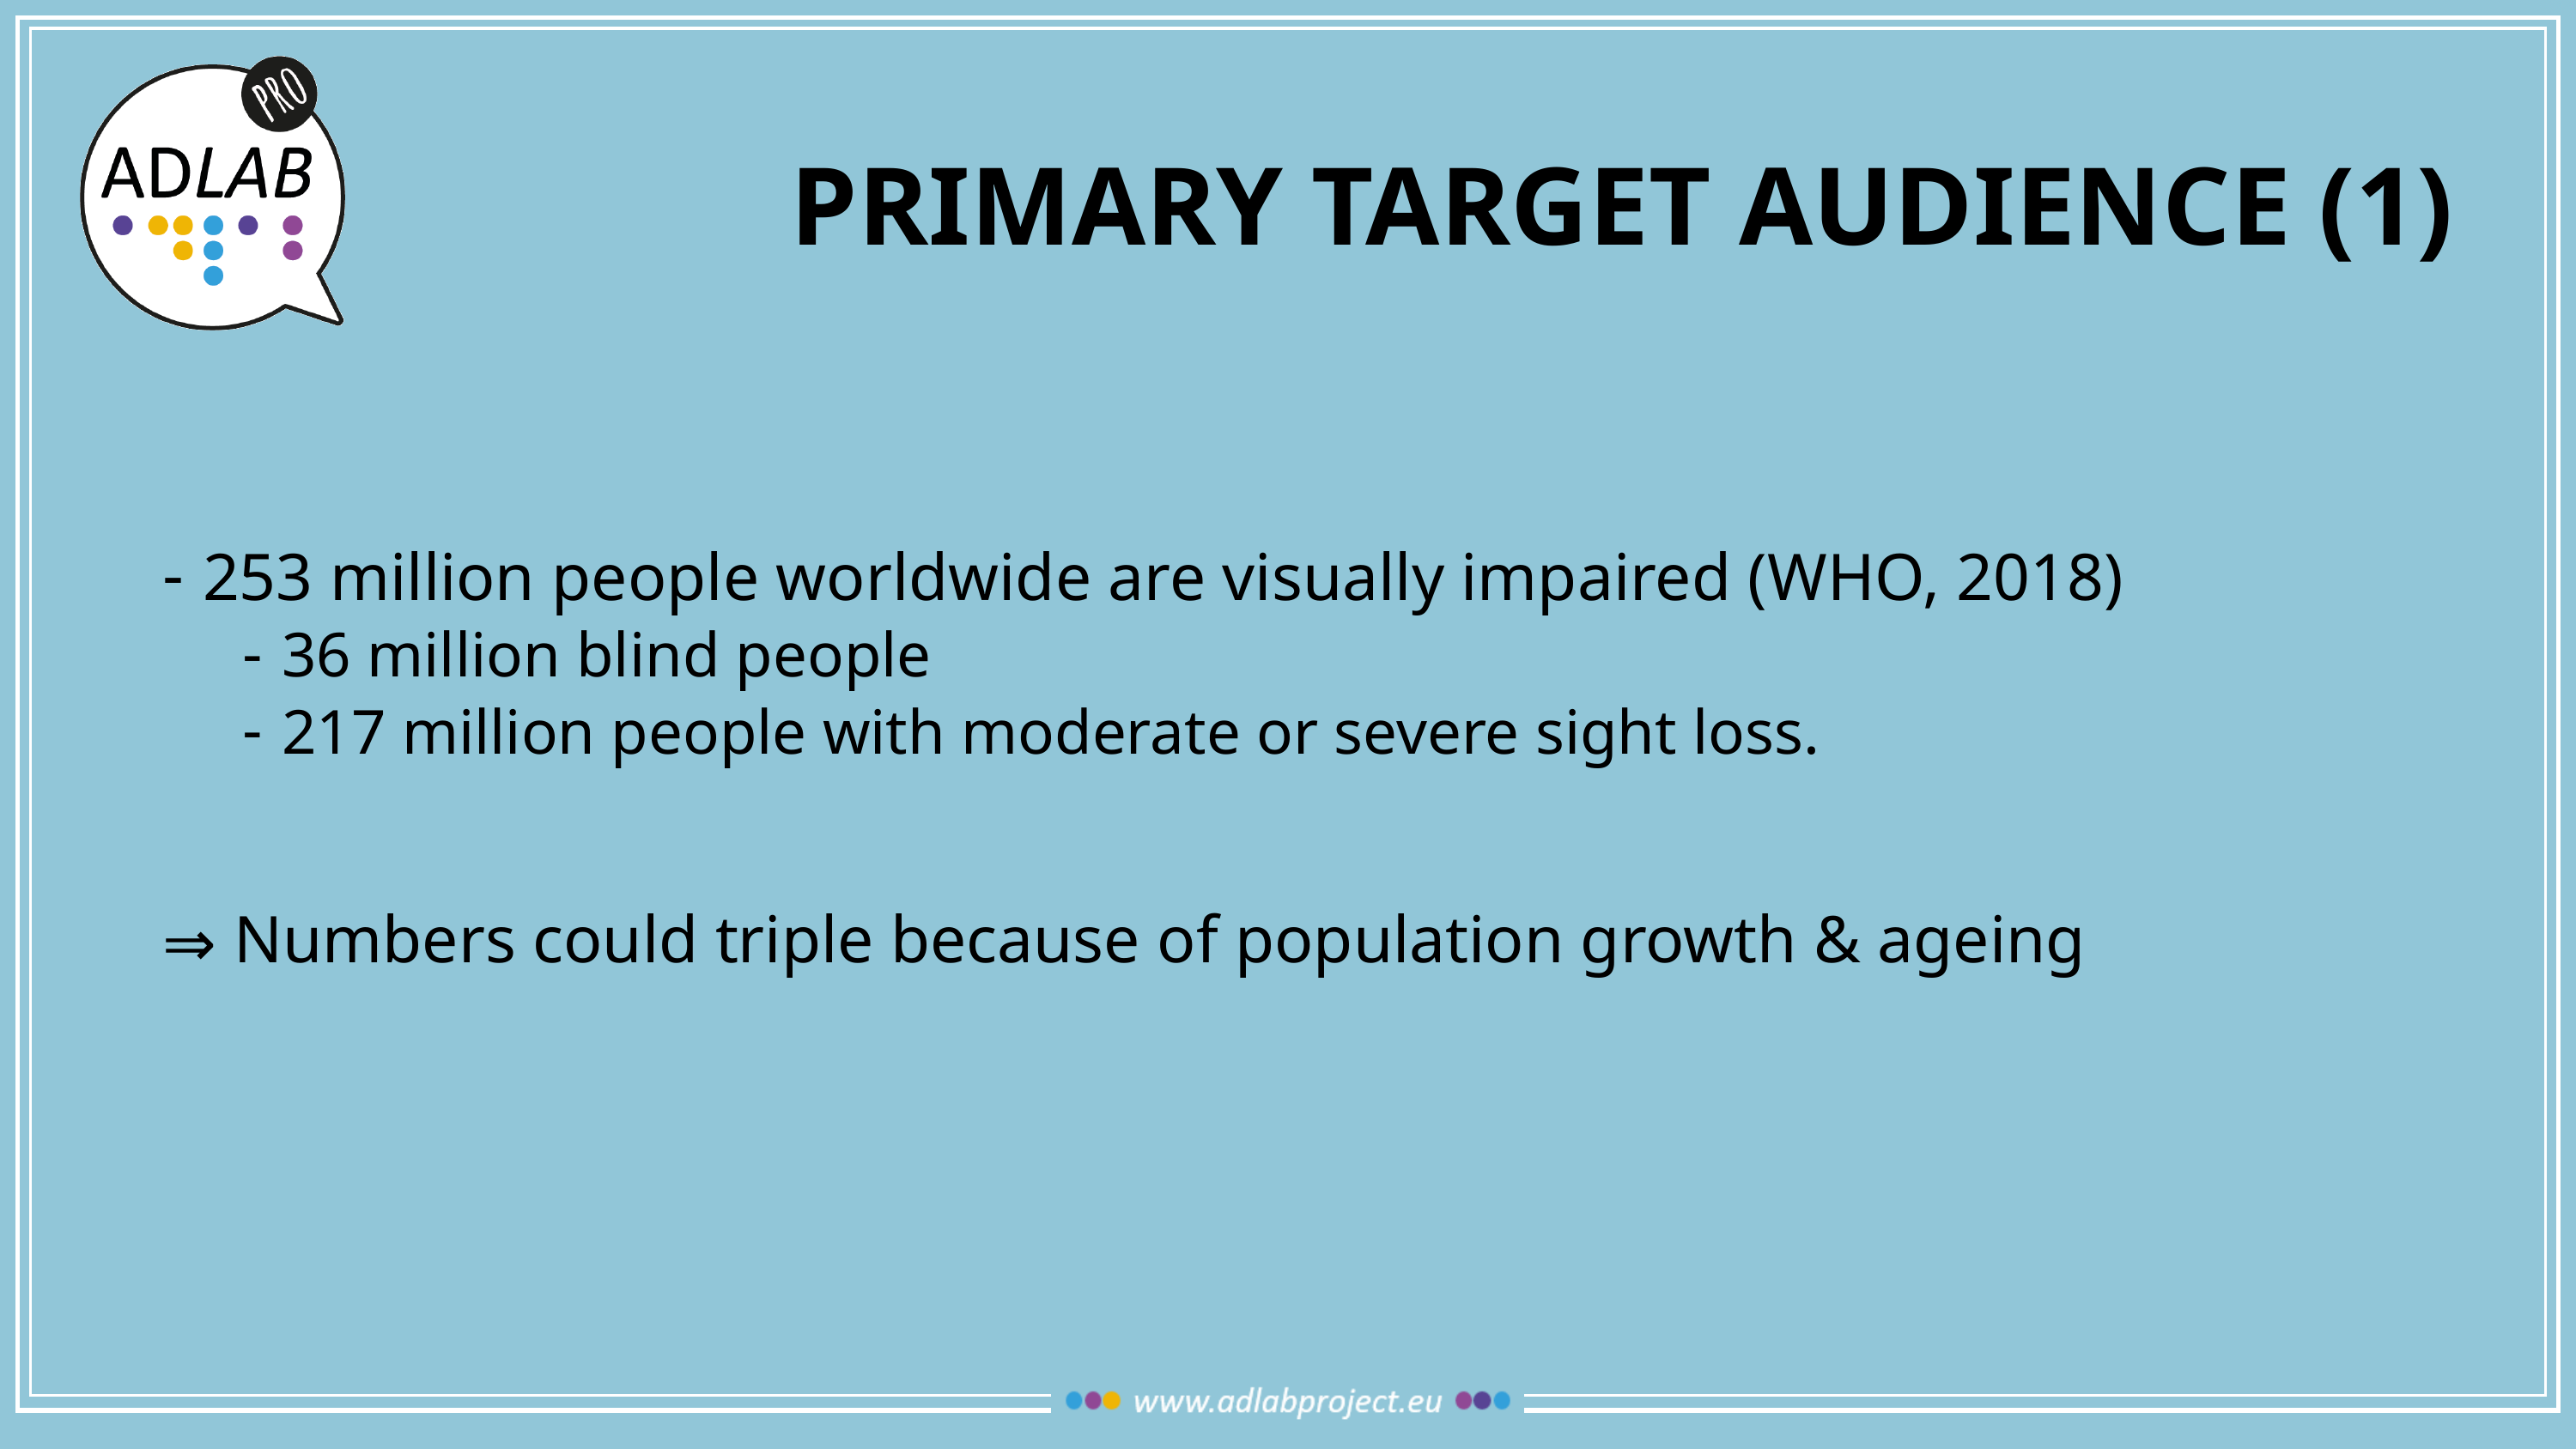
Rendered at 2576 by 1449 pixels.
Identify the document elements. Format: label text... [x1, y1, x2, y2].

picture [72, 49, 353, 330]
list 253 million people worldwide are visually impaired (WHO, 2018) 36 million blind people 217 million people with moderate or severe sight loss. Numbers could triple because of population growth & ageing [150, 491, 2467, 1147]
title PRIMARY TARGET AUDIENCE (1) [384, 70, 2467, 351]
picture [1051, 1378, 1524, 1429]
